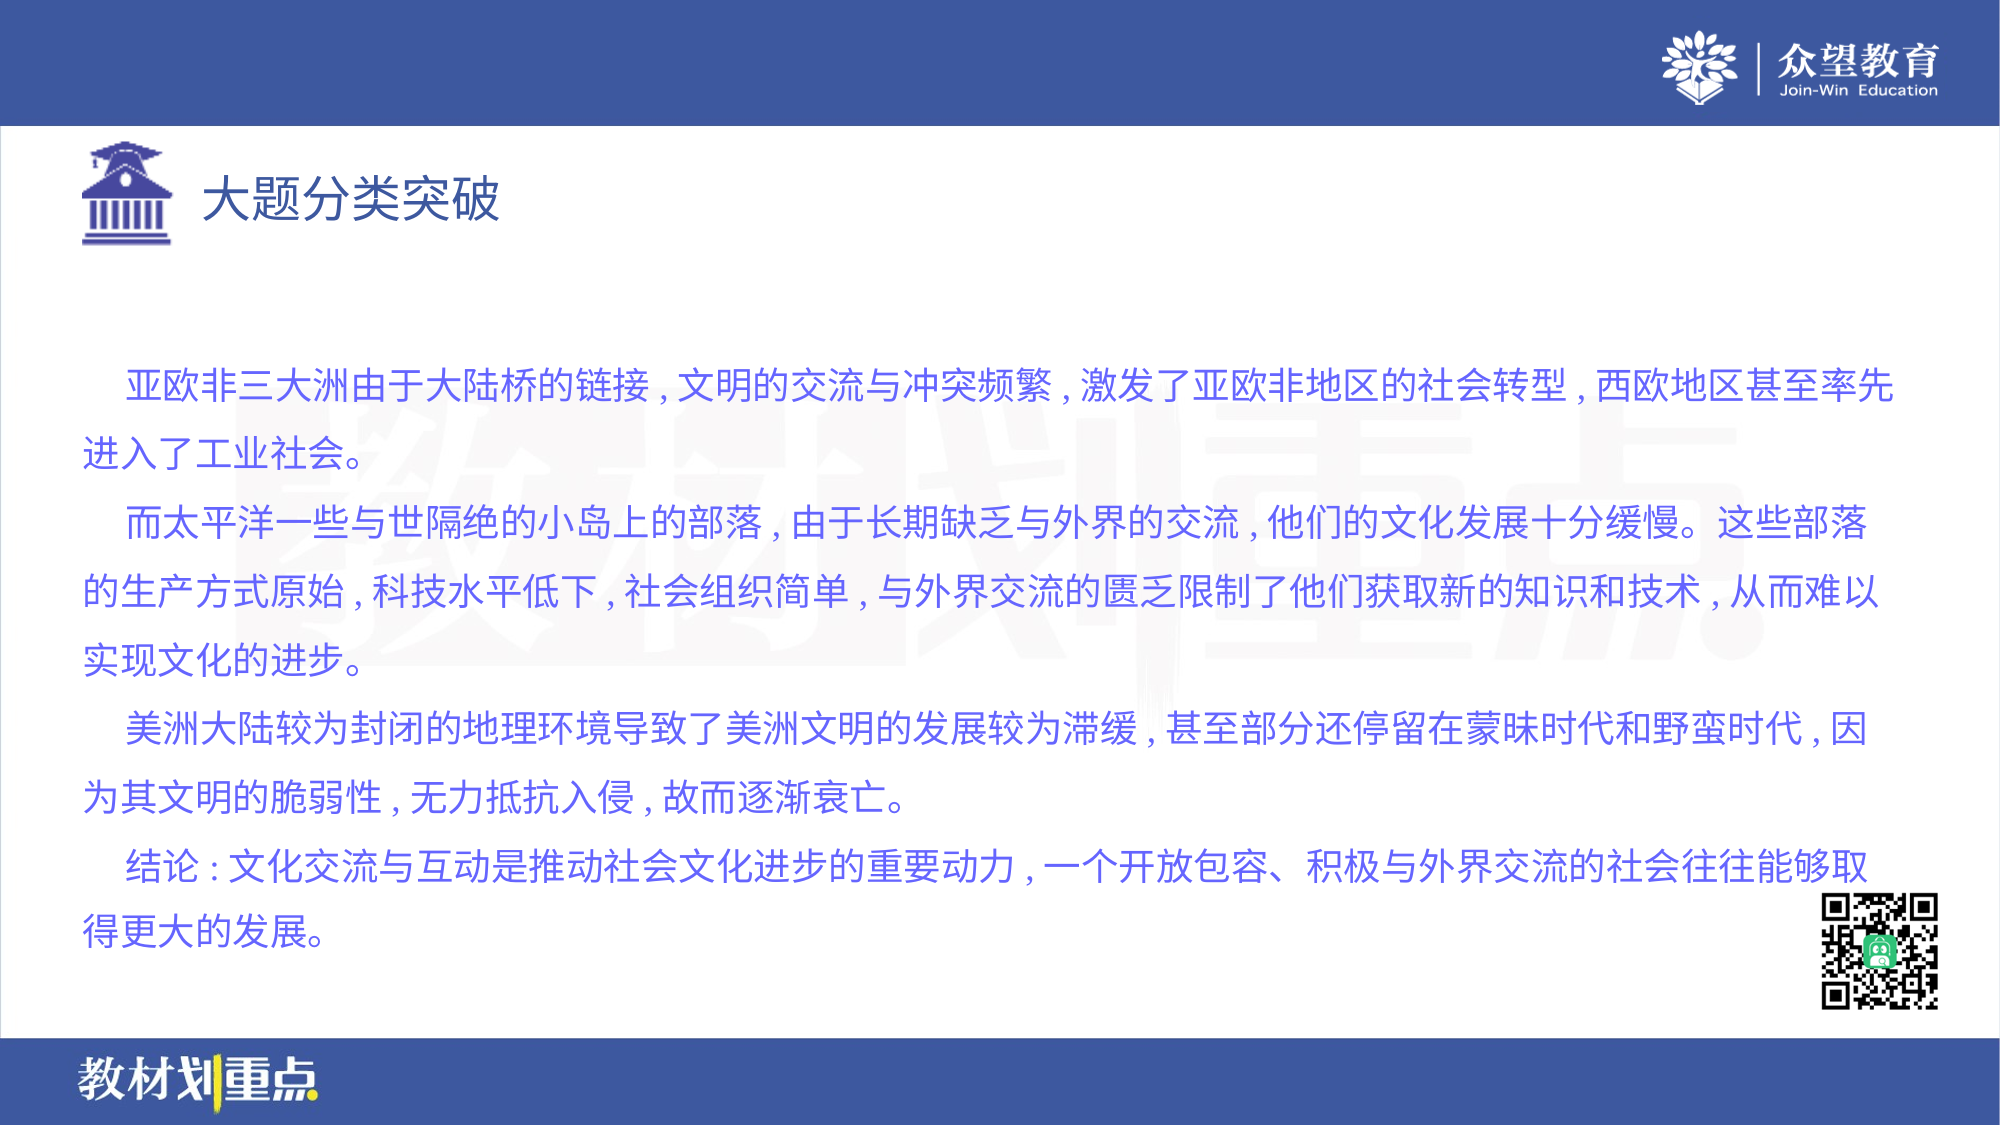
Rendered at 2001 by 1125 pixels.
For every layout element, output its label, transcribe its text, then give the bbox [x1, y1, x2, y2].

picture [0, 0, 2000, 1125]
text_box 亚欧非三大洲由于大陆桥的链接,文明的交流与冲突频繁,激发了亚欧非地区的社会转型,西欧地区甚至率先 进入了工业社会。 而太平洋一些与世隔绝的小岛上的部落,由于长期缺乏与外界的交流,他们的文化发展十分缓慢。这些部落 的生产方式原始,科技水平低下,社会组织简单,与外界交流的匮乏限制了他们获取新的知识和技术,从而难以 实现文化的进步。 美洲大陆较为封闭的地理环境导致了美洲文明的发展较为滞缓,甚至部分还停留在蒙昧时代和野蛮时代,因 为其文明的脆弱性,无力抵抗入侵,故而逐渐衰亡。 结论:文化交流与互动是推动社会文化进步的重要动力,一个开放包容、积极与外界交流的社会往往能够取 得更大的发展。 [82, 338, 1817, 947]
